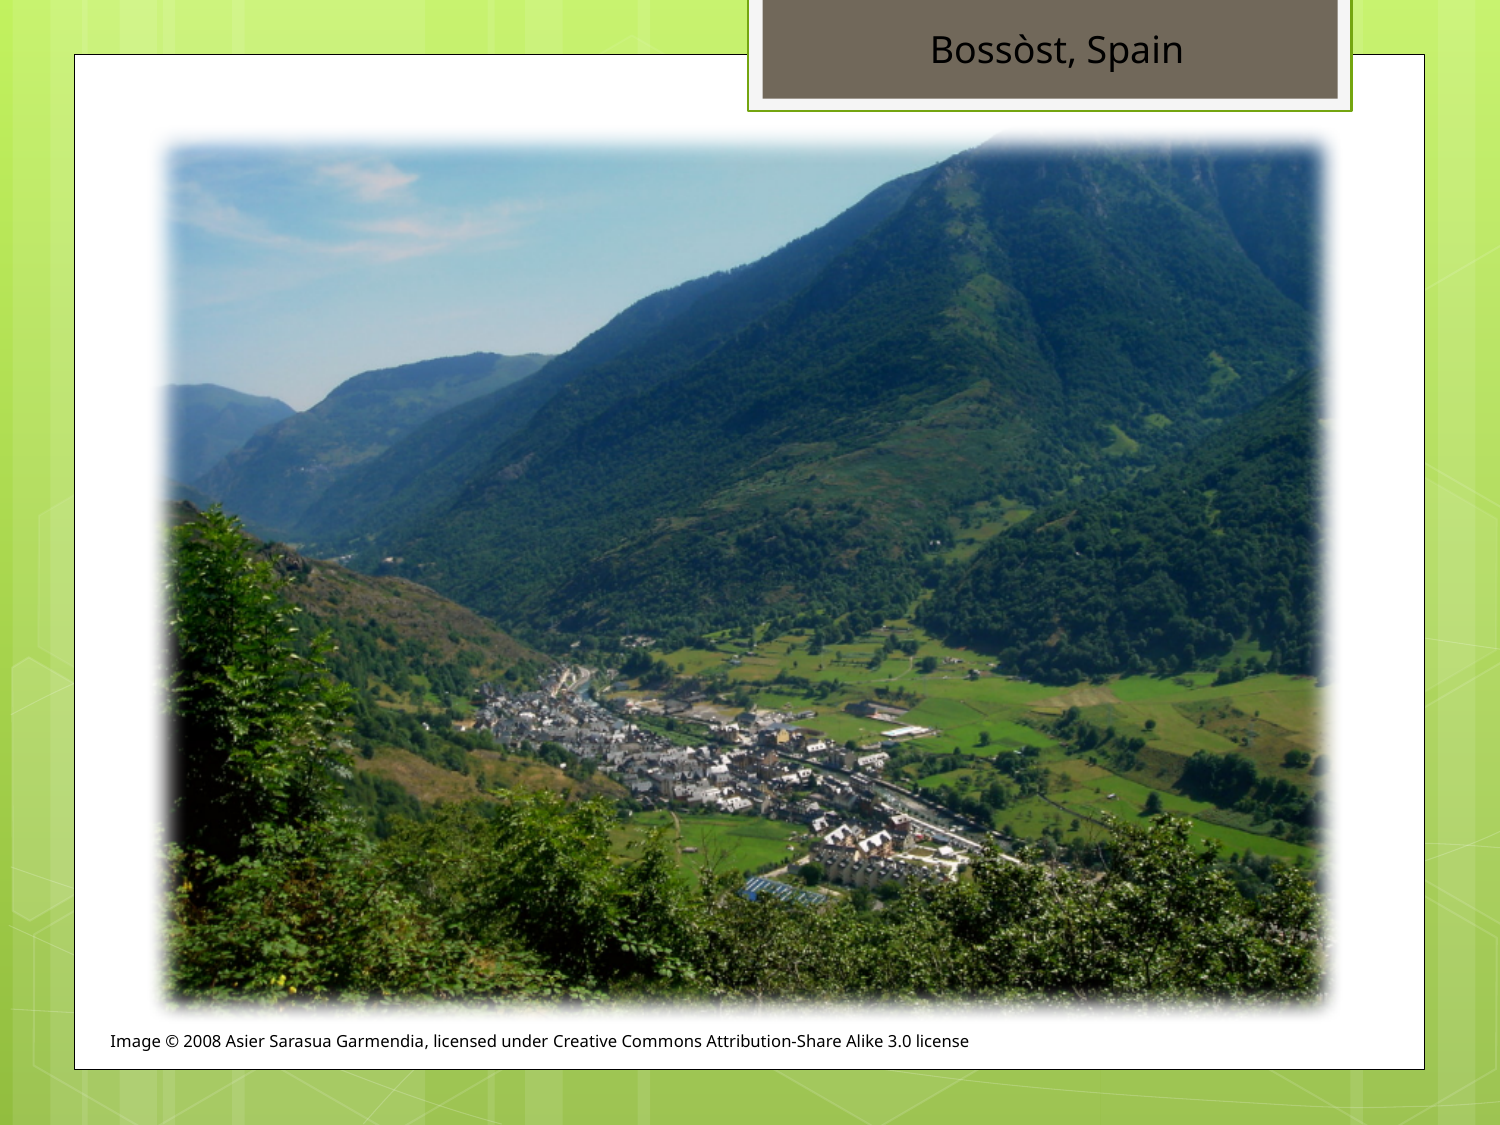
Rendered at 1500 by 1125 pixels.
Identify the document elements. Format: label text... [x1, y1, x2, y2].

text_box Bossòst, Spain [773, 19, 1341, 79]
text_box Image © 2008 Asier Sarasua Garmendia, licensed under Creative Commons Attribution-Share Alike 3.0 license [95, 1023, 1412, 1058]
picture [147, 125, 1345, 1024]
